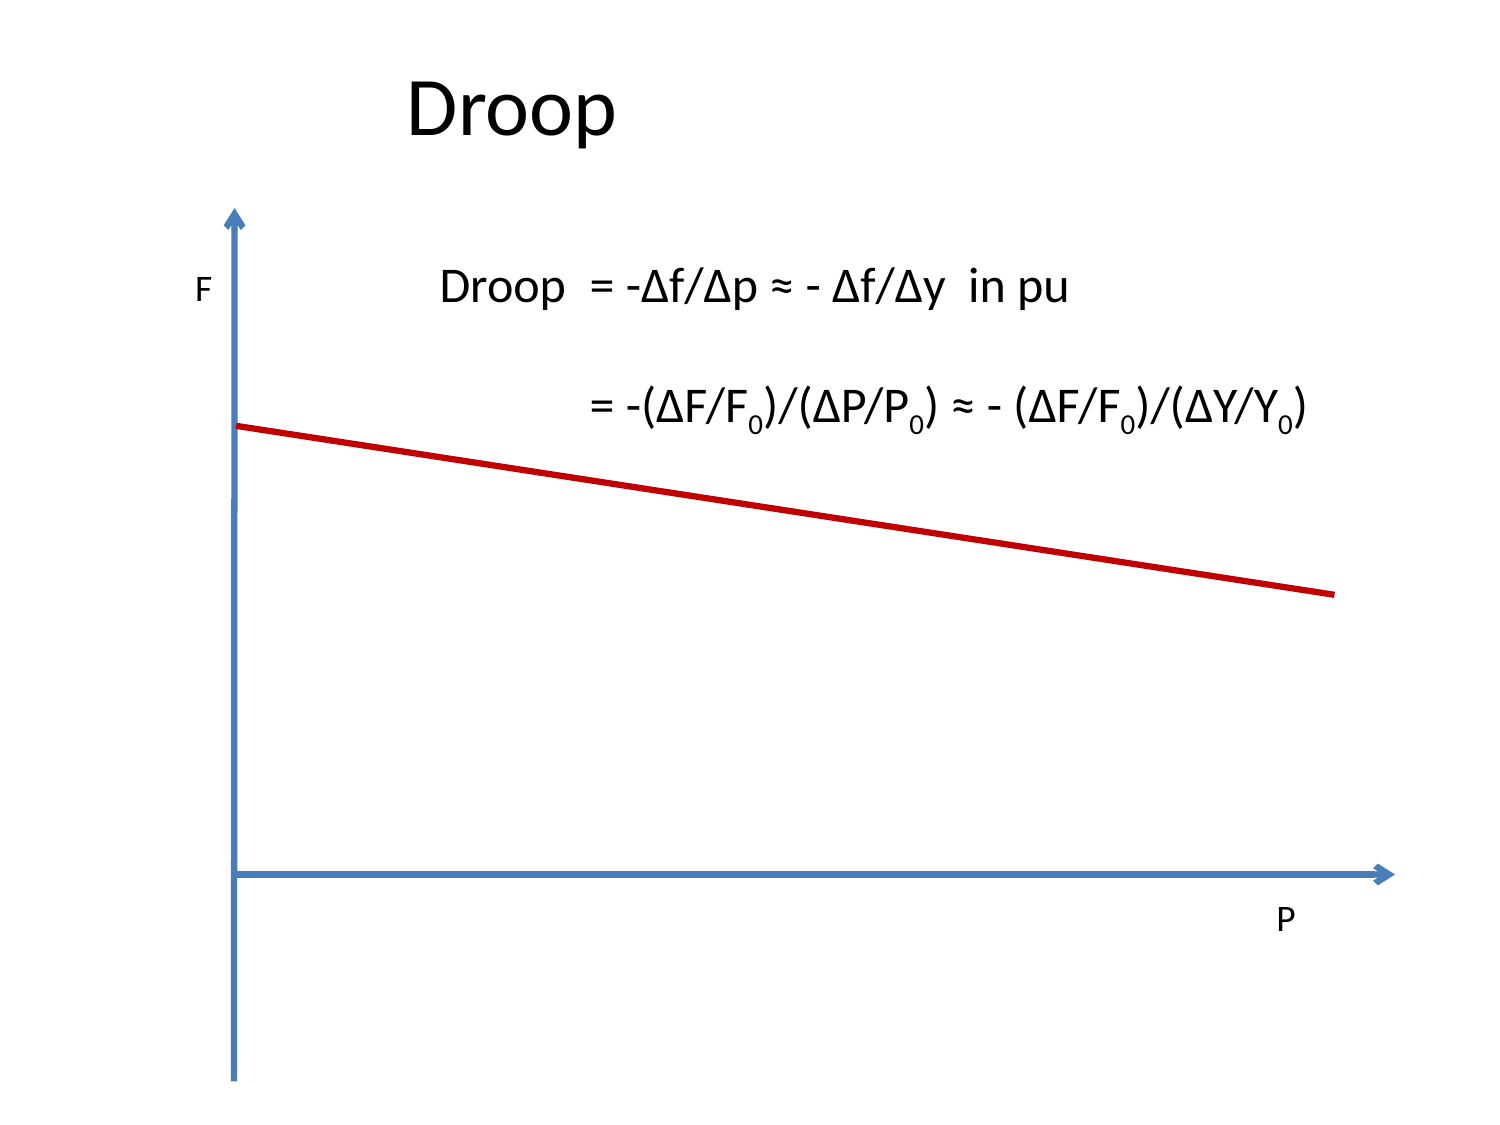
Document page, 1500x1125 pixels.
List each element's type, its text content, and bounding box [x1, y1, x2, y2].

text_box Droop [392, 44, 981, 159]
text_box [235, 425, 1335, 596]
text_box Droop = -∆f/∆p ≈ - ∆f/∆y in pu = -(∆F/F0)/(∆P/P0) ≈ - (∆F/F0)/(∆Y/Y0) [424, 244, 1324, 424]
text_box F [180, 256, 228, 317]
text_box P [1261, 886, 1311, 947]
